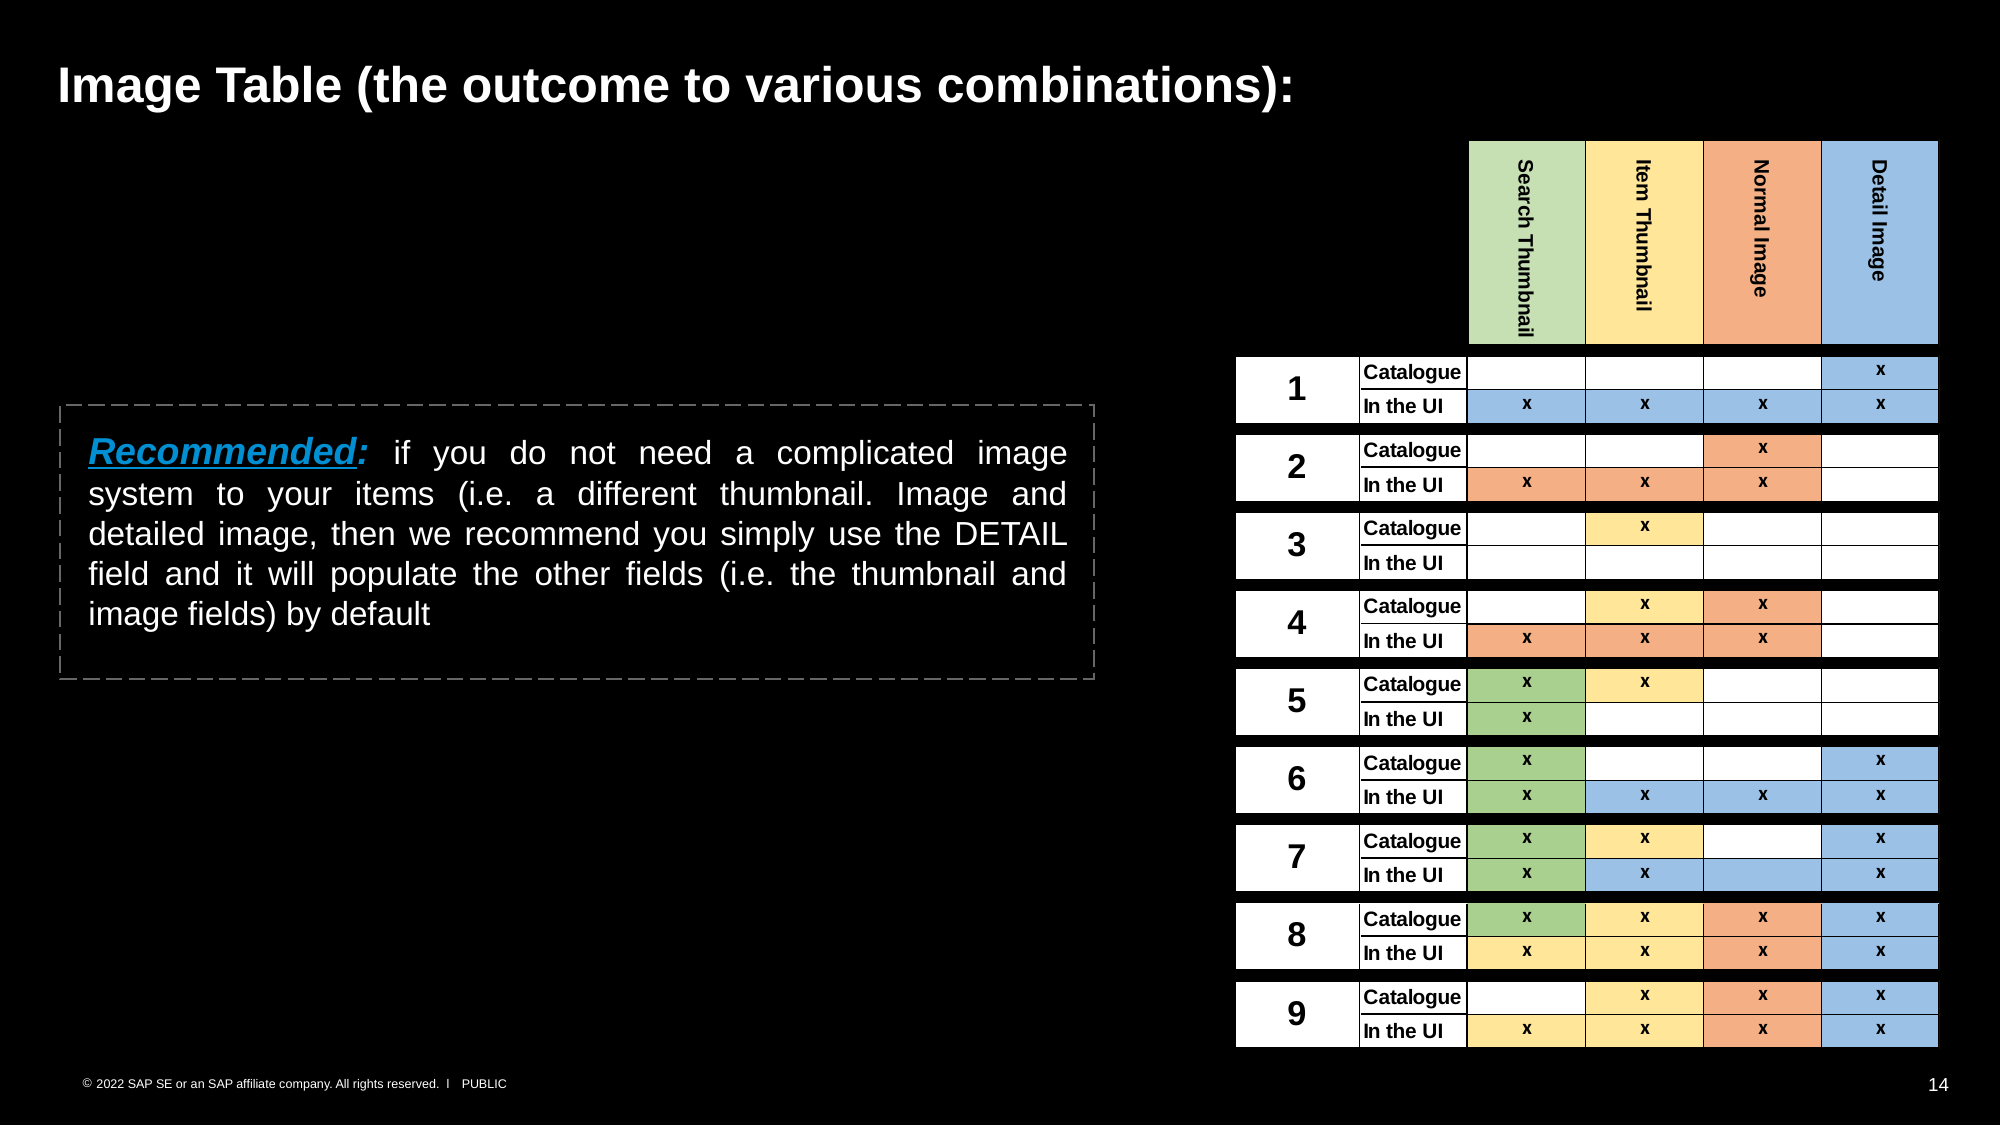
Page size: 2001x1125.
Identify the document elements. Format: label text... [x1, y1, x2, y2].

text_box Image Table (the outcome to various combinations): [57, 52, 1893, 113]
picture [1233, 138, 1941, 1050]
text_box [60, 405, 1094, 680]
